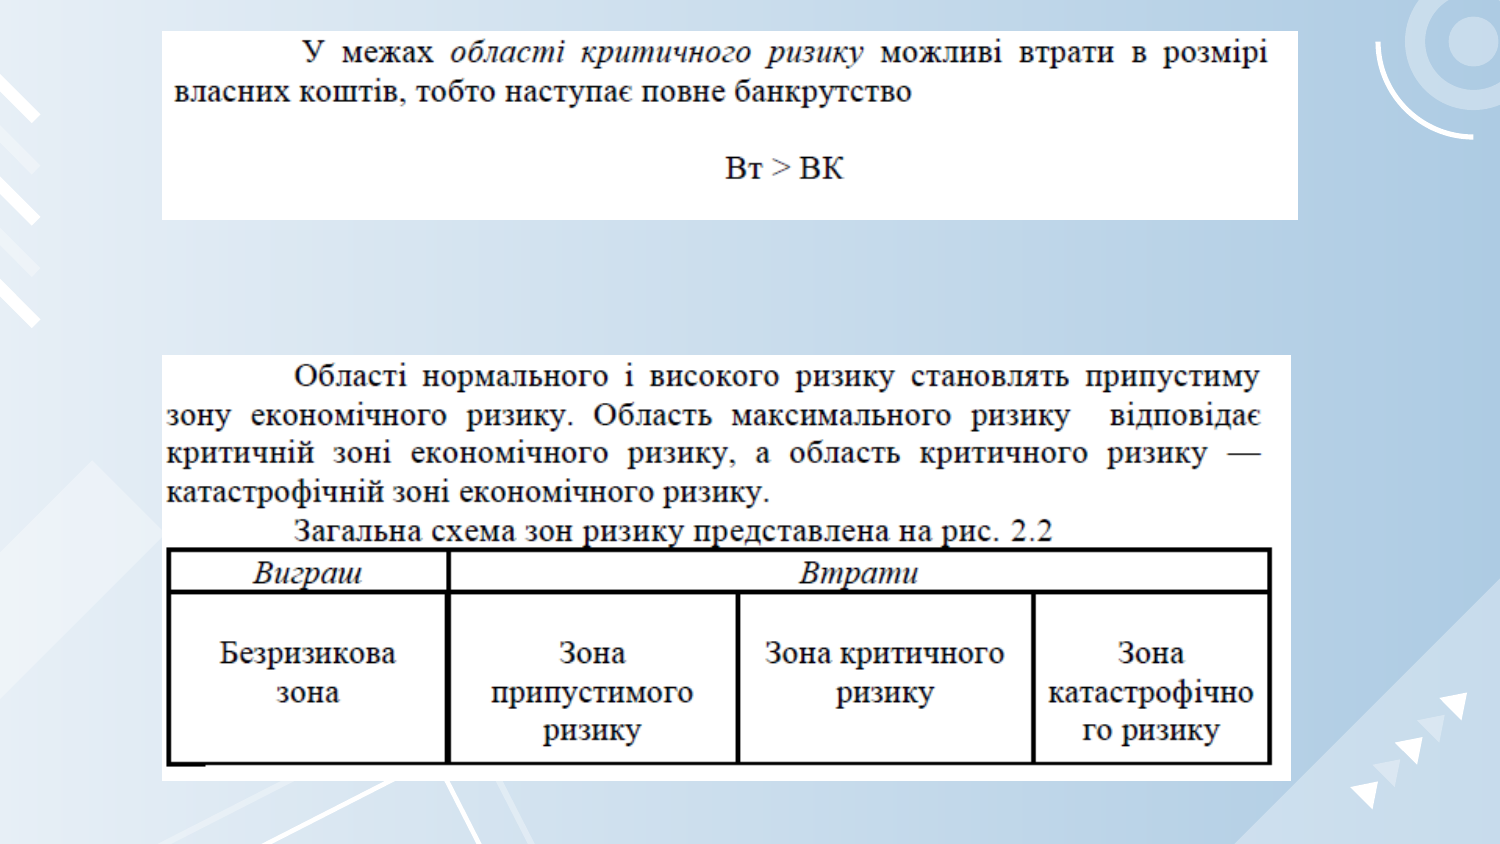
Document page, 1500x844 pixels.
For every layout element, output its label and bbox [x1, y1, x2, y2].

picture [161, 31, 1299, 220]
picture [161, 355, 1291, 782]
